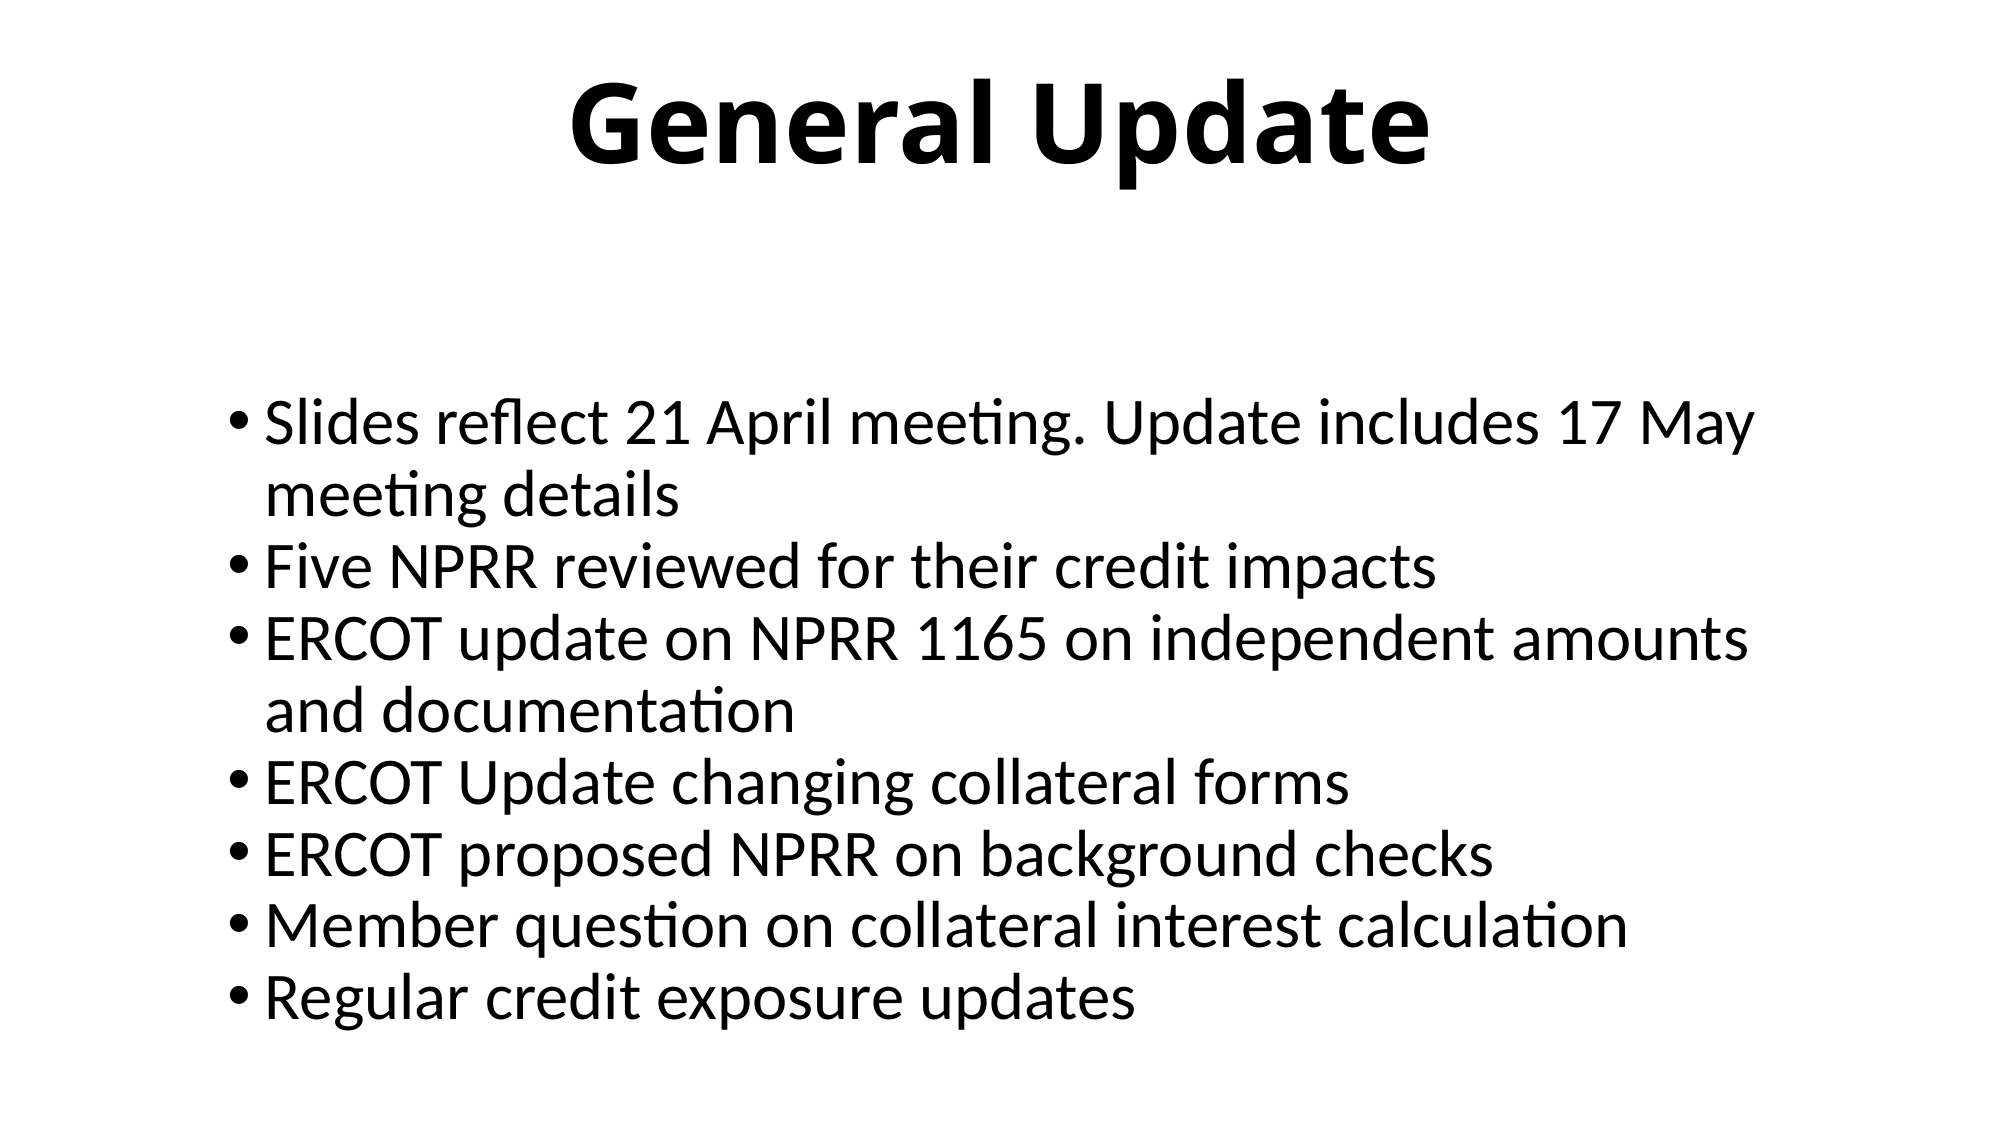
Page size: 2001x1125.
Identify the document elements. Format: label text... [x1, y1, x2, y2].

list Slides reflect 21 April meeting. Update includes 17 May meeting details Five NPRR reviewed for their credit impacts ERCOT update on NPRR 1165 on independent amounts and documentation ERCOT Update changing collateral forms ERCOT proposed NPRR on background checks Member question on collateral interest calculation Regular credit exposure updates [137, 299, 1863, 1014]
title General Update [137, 59, 1863, 278]
